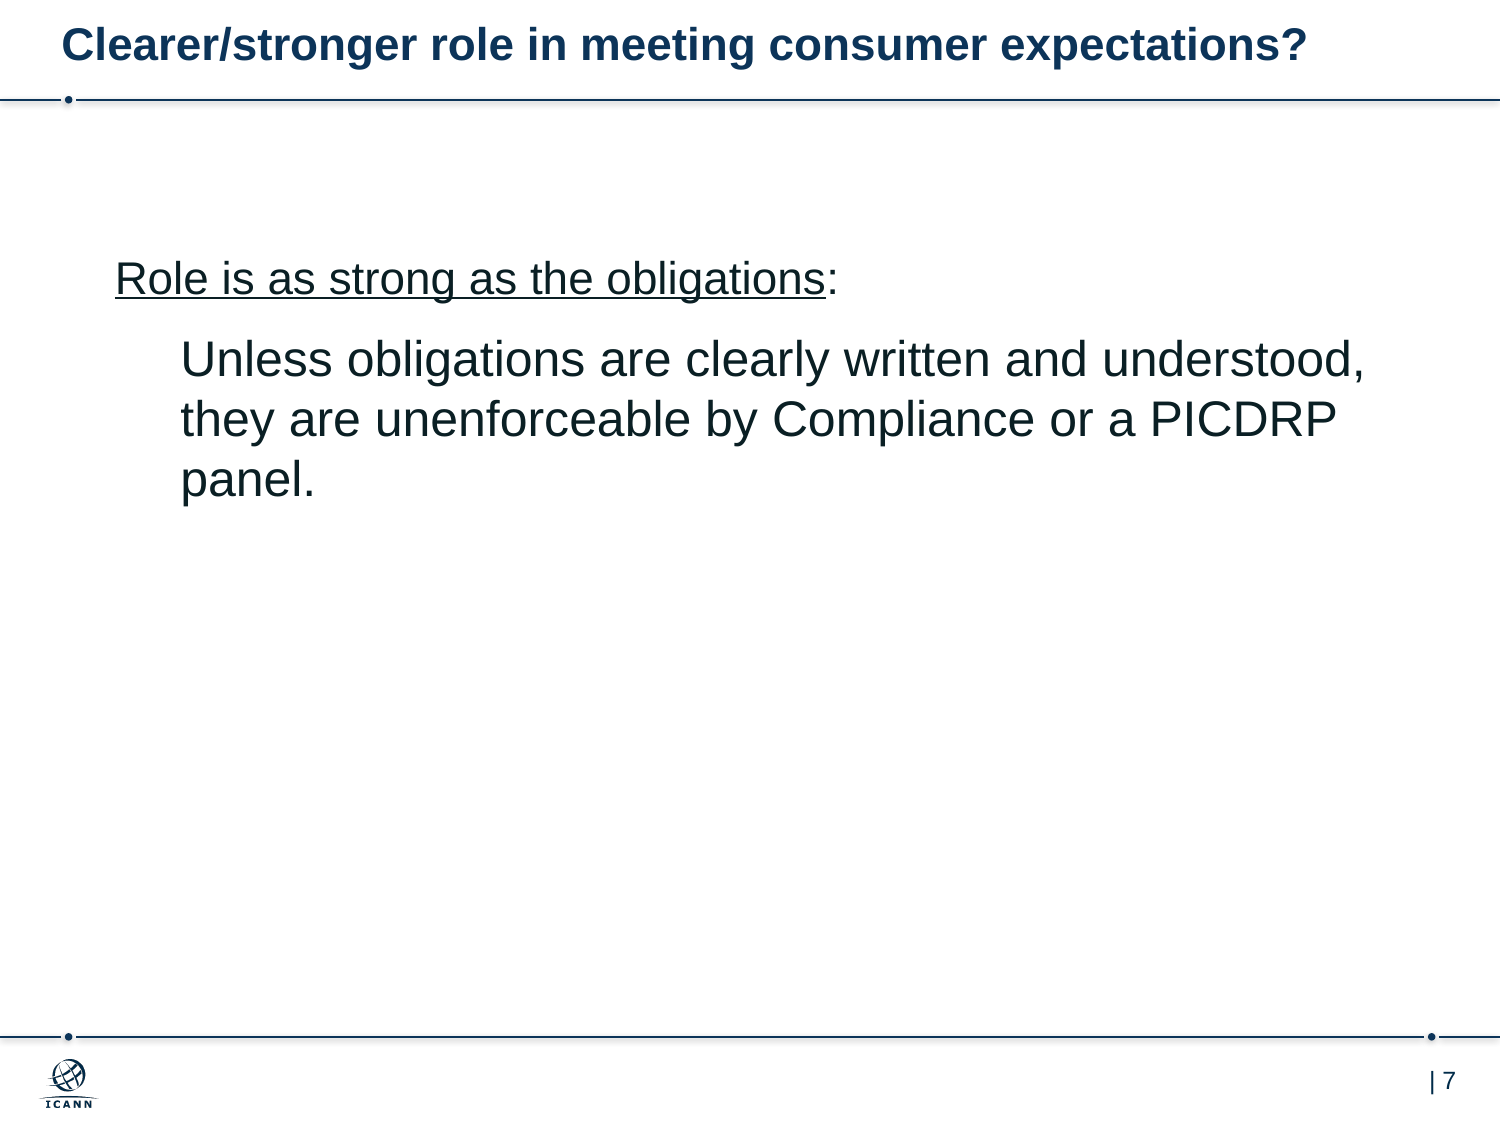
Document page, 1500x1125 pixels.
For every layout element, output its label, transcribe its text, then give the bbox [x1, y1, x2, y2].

title Clearer/stronger role in meeting consumer expectations? [61, 7, 1376, 98]
text_box Role is as strong as the obligations: Unless obligations are clearly written and understood, they are unenforceable by Compliance or a PICDRP panel. [99, 241, 1398, 992]
picture [38, 1059, 99, 1108]
